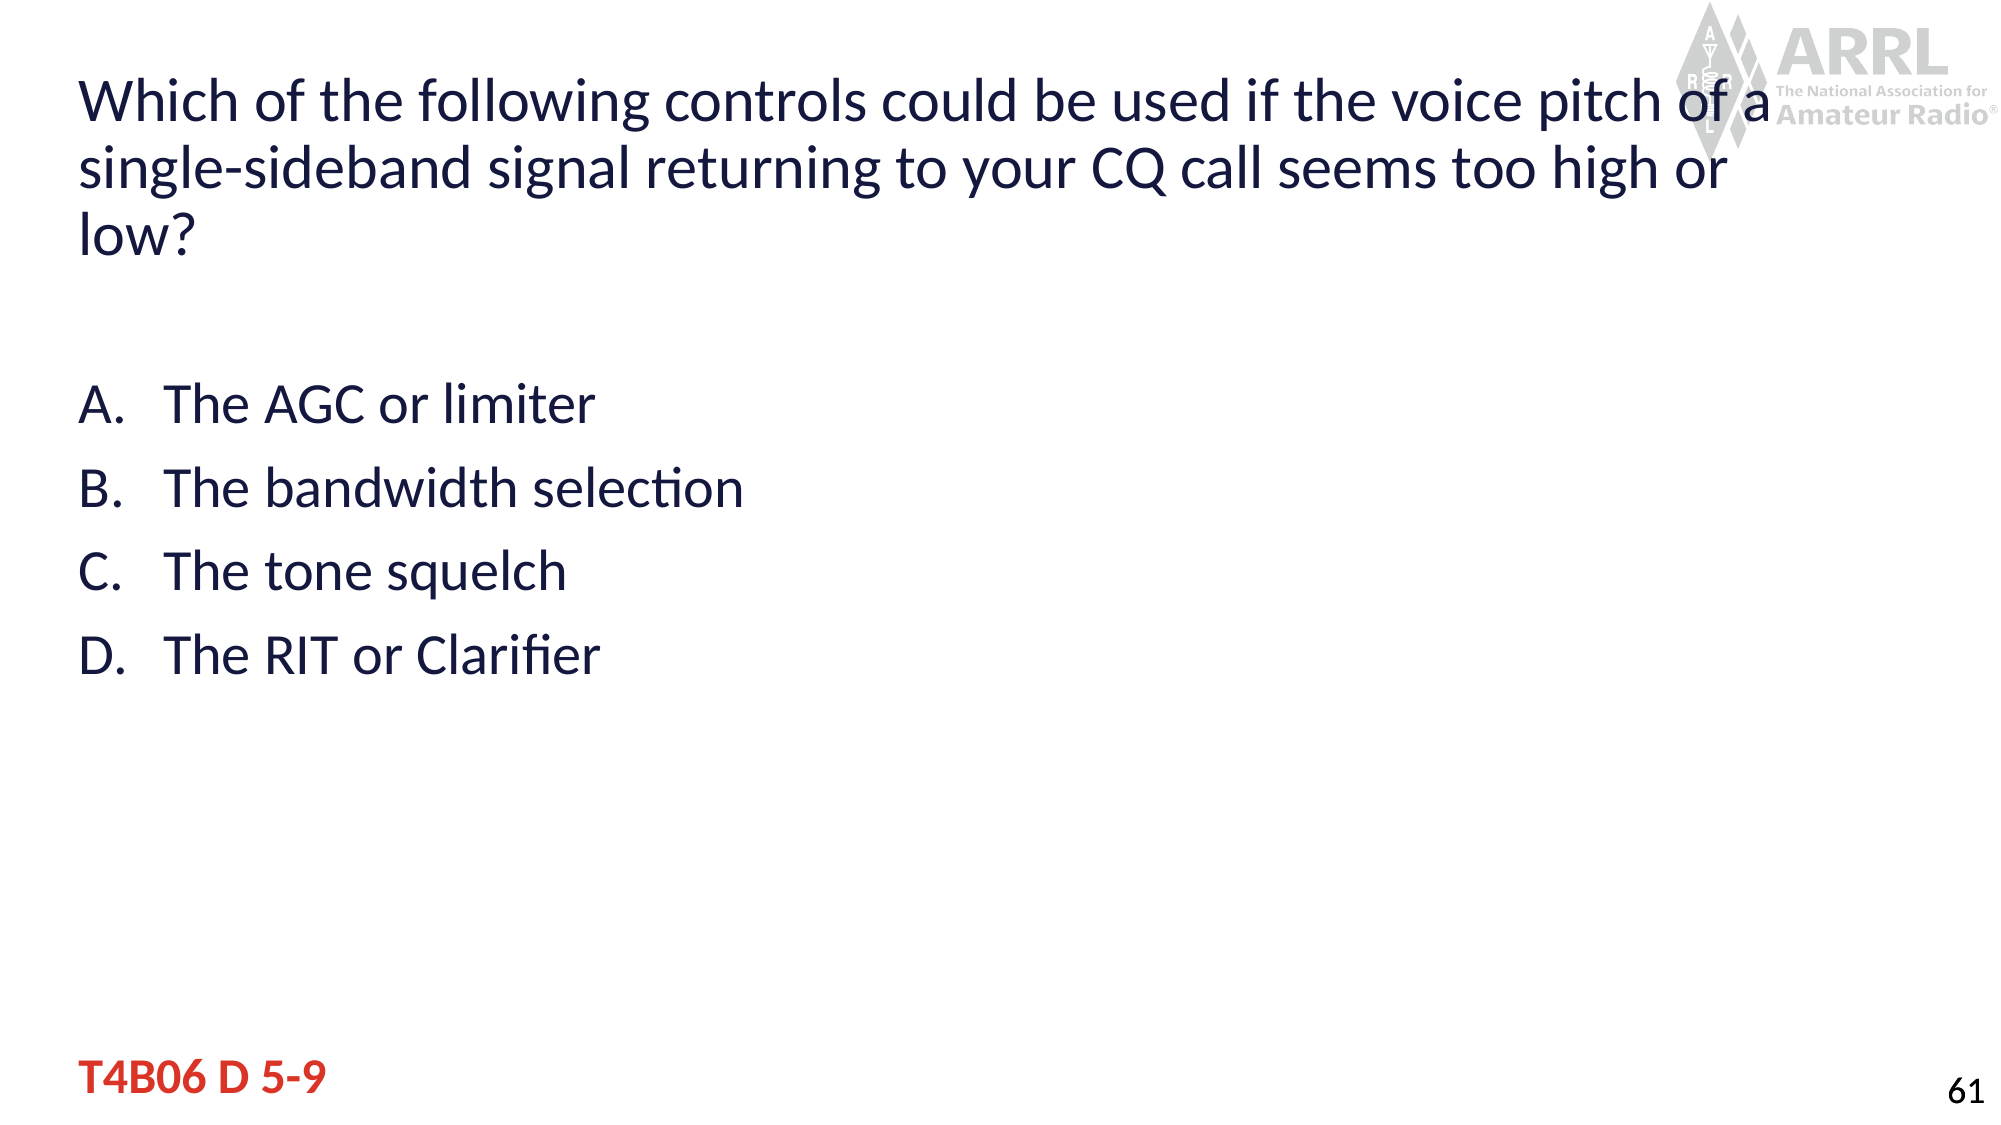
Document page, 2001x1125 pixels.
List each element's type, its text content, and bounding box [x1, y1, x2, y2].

text_box T4B06 D 5-9 [63, 1036, 921, 1112]
picture [1674, 0, 2000, 164]
title Which of the following controls could be used if the voice pitch of a single-sideband signal returning to your CQ call seems too high or low? [63, 59, 1863, 278]
list The AGC or limiter The bandwidth selection The tone squelch The RIT or Clarifier [63, 365, 1863, 989]
